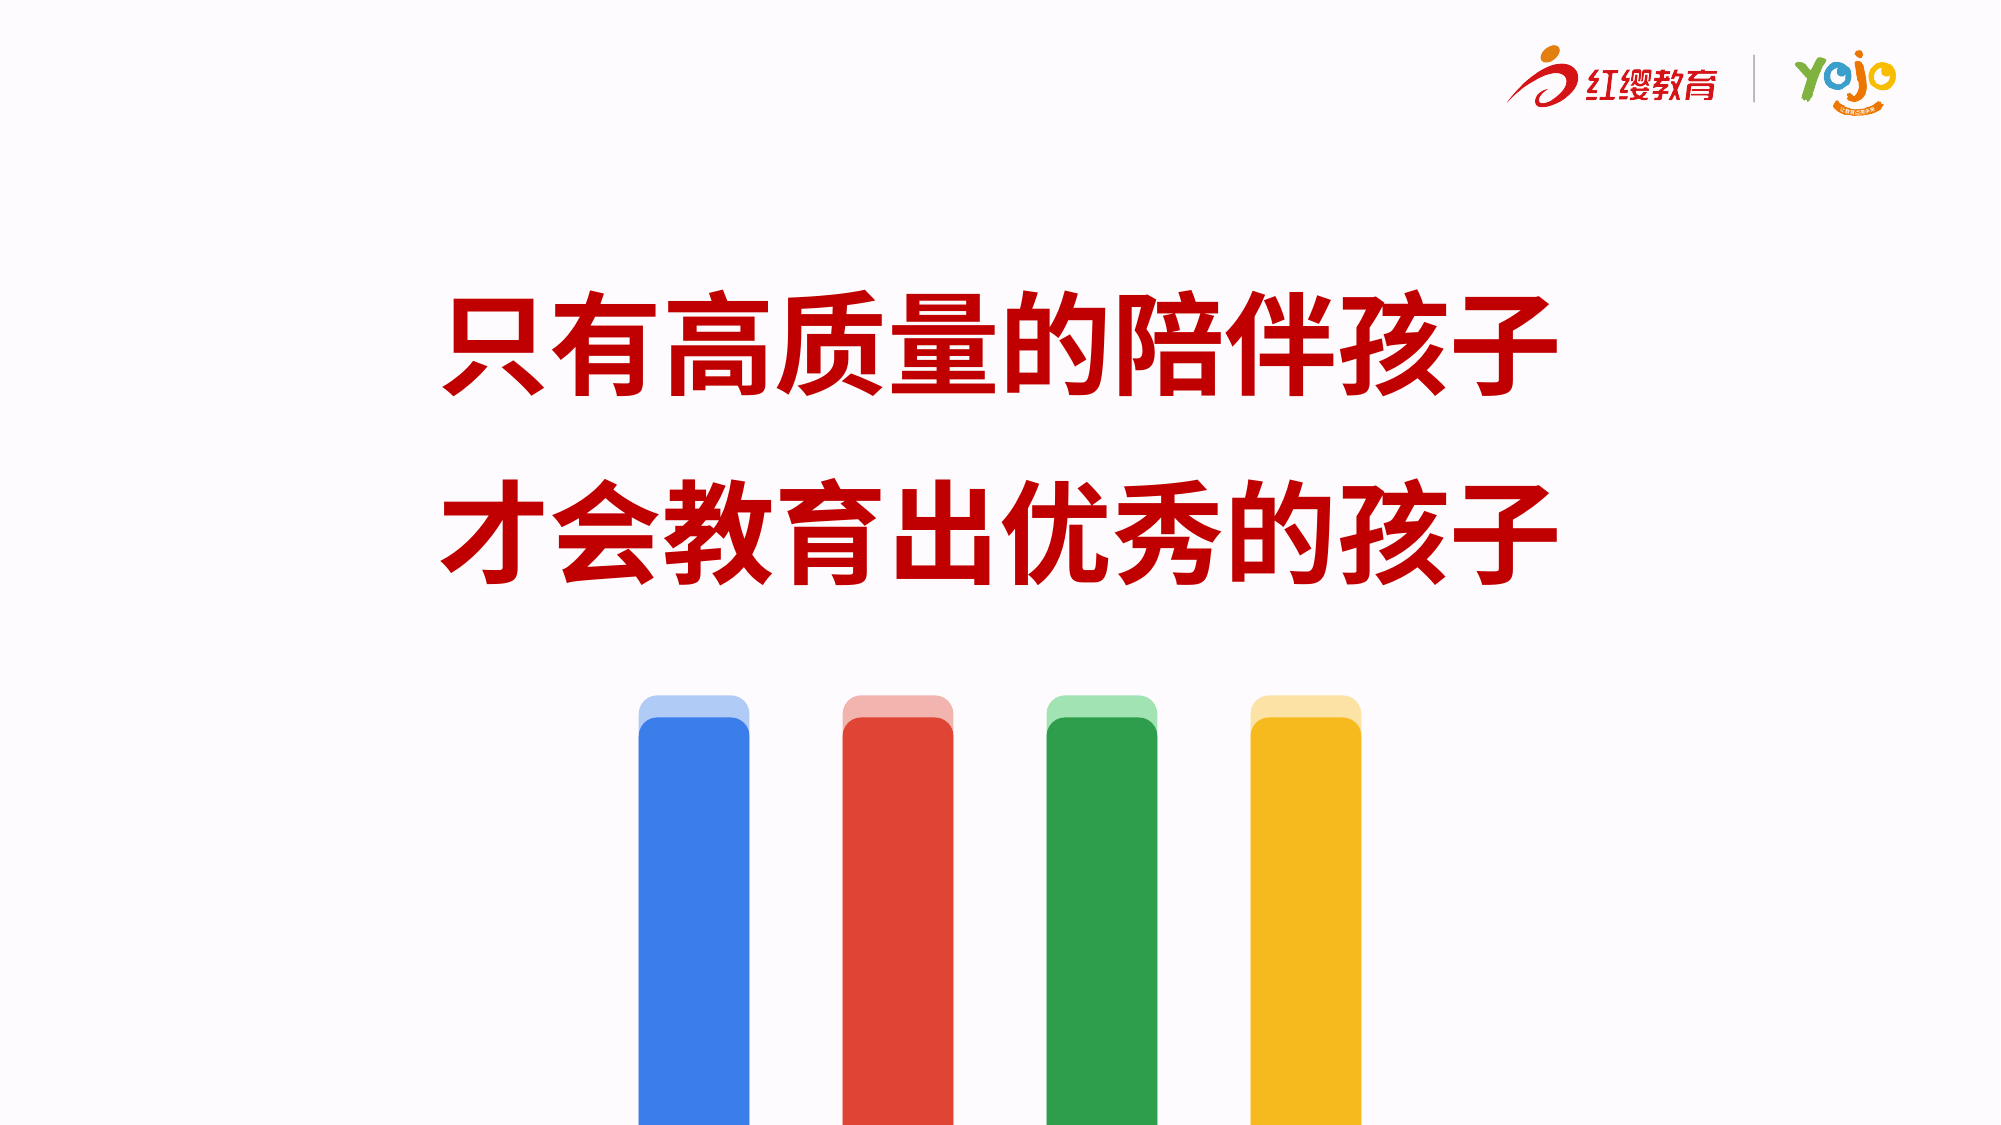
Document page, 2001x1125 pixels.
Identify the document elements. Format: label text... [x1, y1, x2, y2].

text_box [1249, 693, 1363, 733]
text_box [841, 693, 955, 732]
text_box [637, 693, 751, 733]
picture [1507, 45, 1896, 116]
text_box [1249, 715, 1363, 1125]
text_box 只有高质量的陪伴孩子 才会教育出优秀的孩子 [525, 212, 1475, 380]
text_box [841, 715, 955, 1125]
text_box [1045, 693, 1159, 733]
text_box [1045, 715, 1159, 1125]
text_box [637, 715, 751, 1125]
